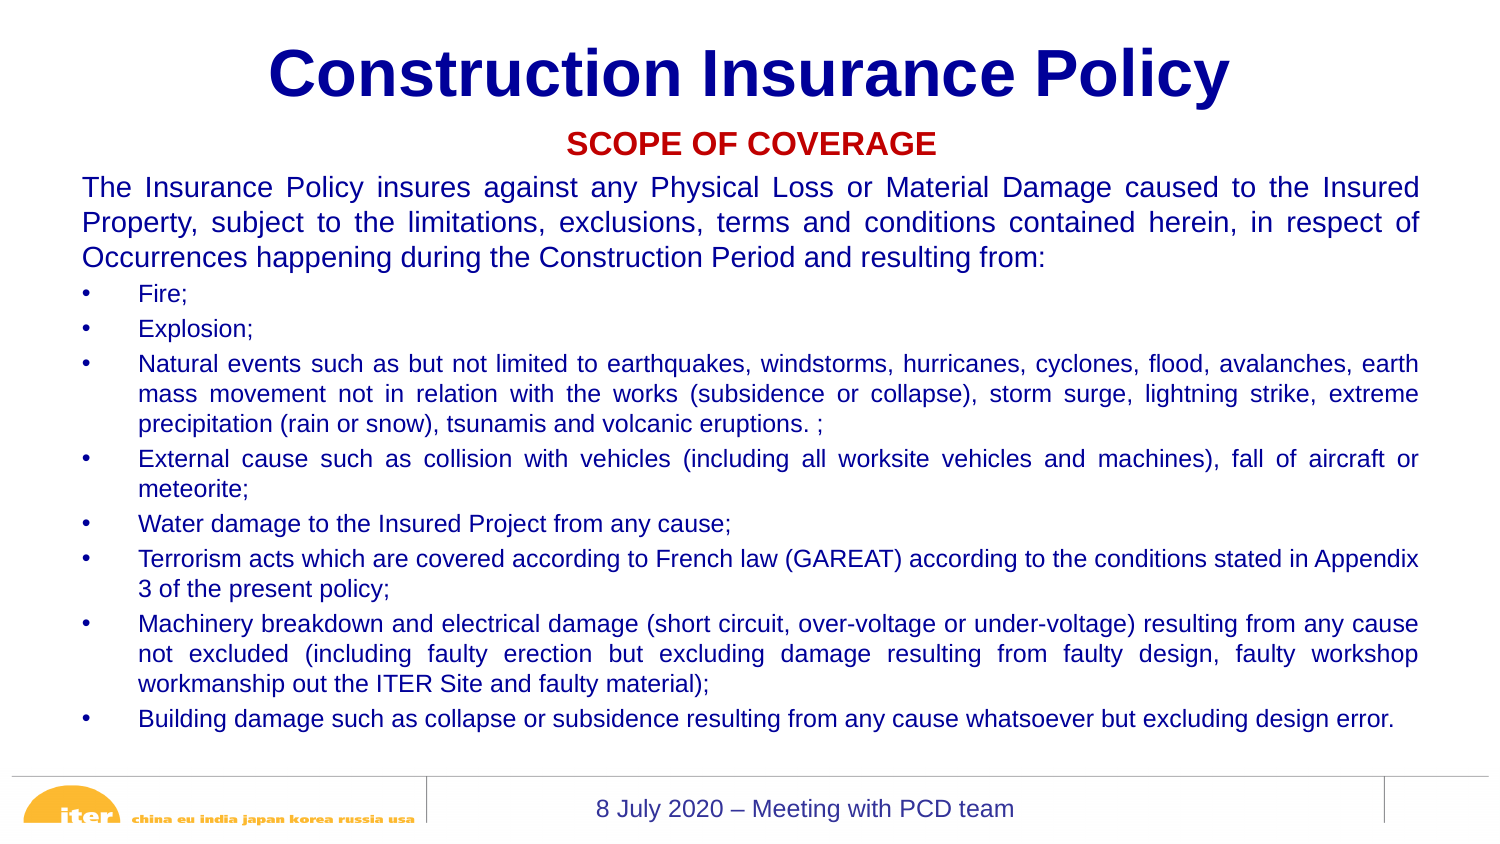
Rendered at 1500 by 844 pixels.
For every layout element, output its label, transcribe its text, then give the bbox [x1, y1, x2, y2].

picture [0, 767, 66, 844]
title Construction Insurance Policy [0, 0, 1500, 139]
picture [1437, 767, 1500, 844]
list SCOPE OF COVERAGE The Insurance Policy insures against any Physical Loss or Material Damage caused to the Insured Property, subject to the limitations, exclusions, terms and conditions contained herein, in respect of Occurrences happening during the Construction Period and resulting from: Fire; Explosion; Natural events such as but not limited to earthquakes, windstorms, hurricanes, cyclones, flood, avalanches, earth mass movement not in relation with the works (subsidence or collapse), storm surge, lightning strike, extreme precipitation (rain or snow), tsunamis and volcanic eruptions. ; External cause such as collision with vehicles (including all worksite vehicles and machines), fall of aircraft or meteorite; Water damage to the Insured Project from any cause; Terrorism acts which are covered according to French law (GAREAT) according to the conditions stated in Appendix 3 of the present policy; Machinery breakdown and electrical damage (short circuit, over-voltage or under-voltage) resulting from any cause not excluded (including faulty erection but excluding damage resulting from faulty design, faulty workshop workmanship out the ITER Site and faulty material); Building damage such as collapse or subsidence resulting from any cause whatsoever but excluding design error. [66, 114, 1437, 844]
